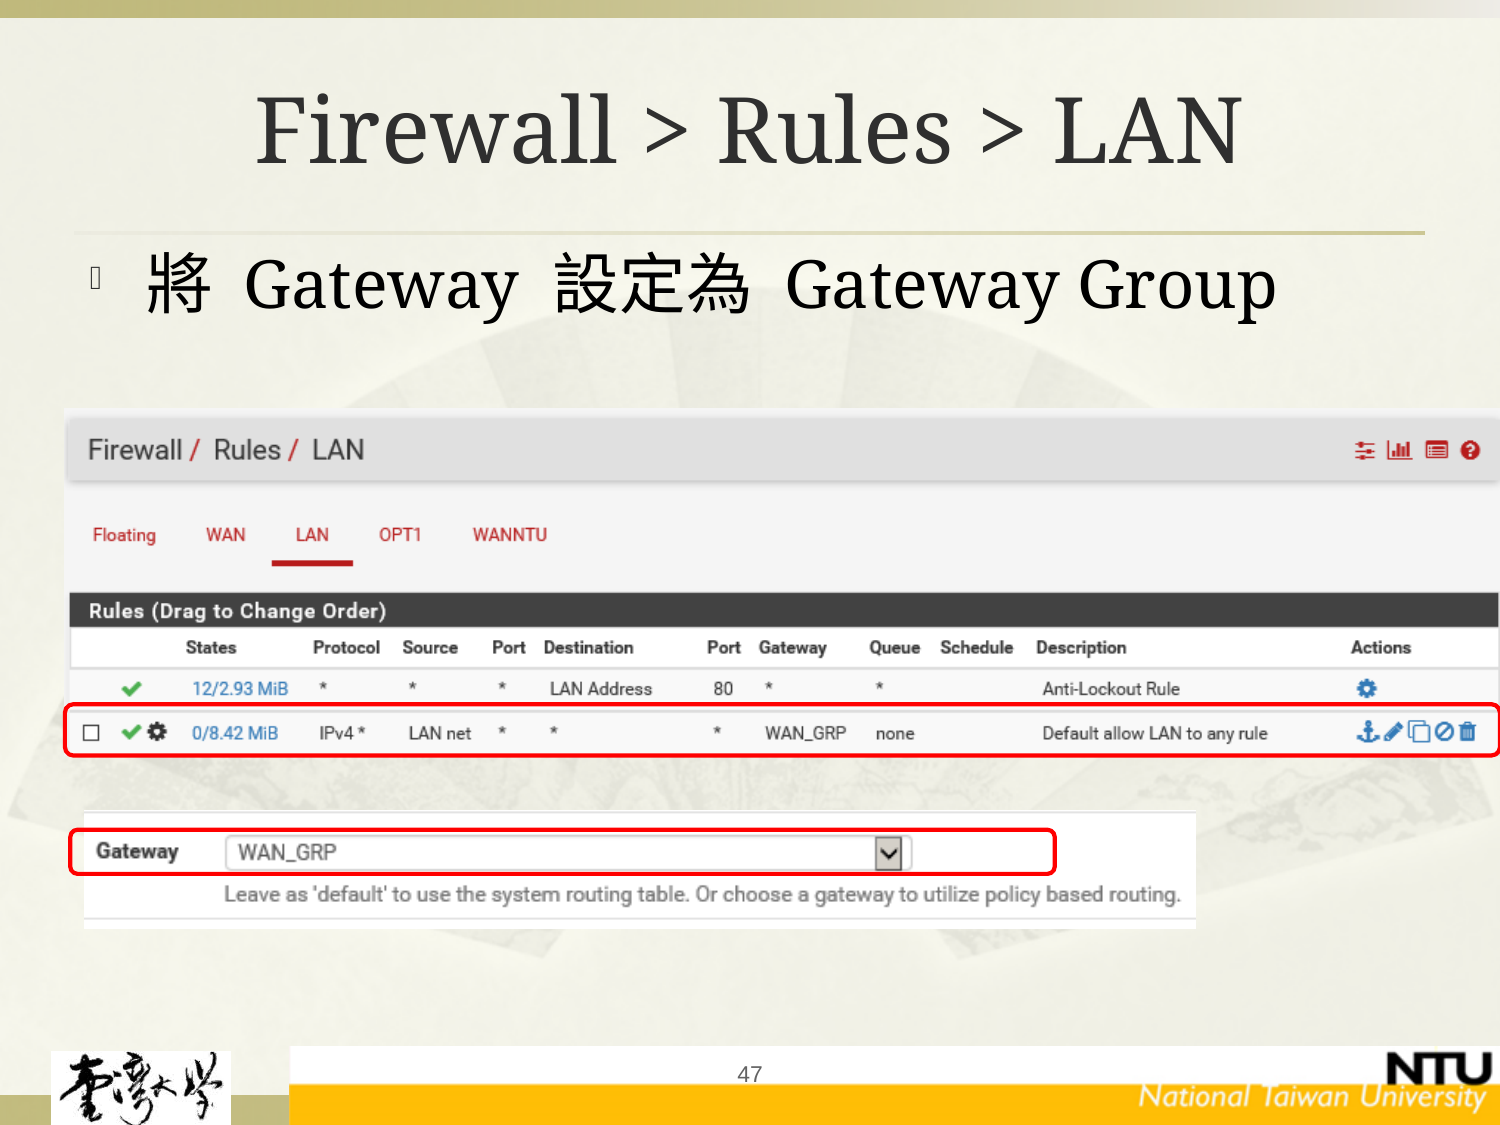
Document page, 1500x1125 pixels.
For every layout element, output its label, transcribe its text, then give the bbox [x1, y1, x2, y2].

list 將 Gateway 設定為 Gateway Group [75, 234, 1425, 408]
picture [83, 809, 1197, 930]
picture [51, 1051, 231, 1125]
text_box [68, 827, 79, 876]
title Firewall > Rules > LAN [75, 45, 1425, 209]
list 將 Gateway 設定為 Gateway Group [75, 766, 1425, 1032]
picture [64, 408, 1500, 757]
slide_number 47 [675, 1050, 825, 1097]
picture [289, 1046, 1500, 1125]
